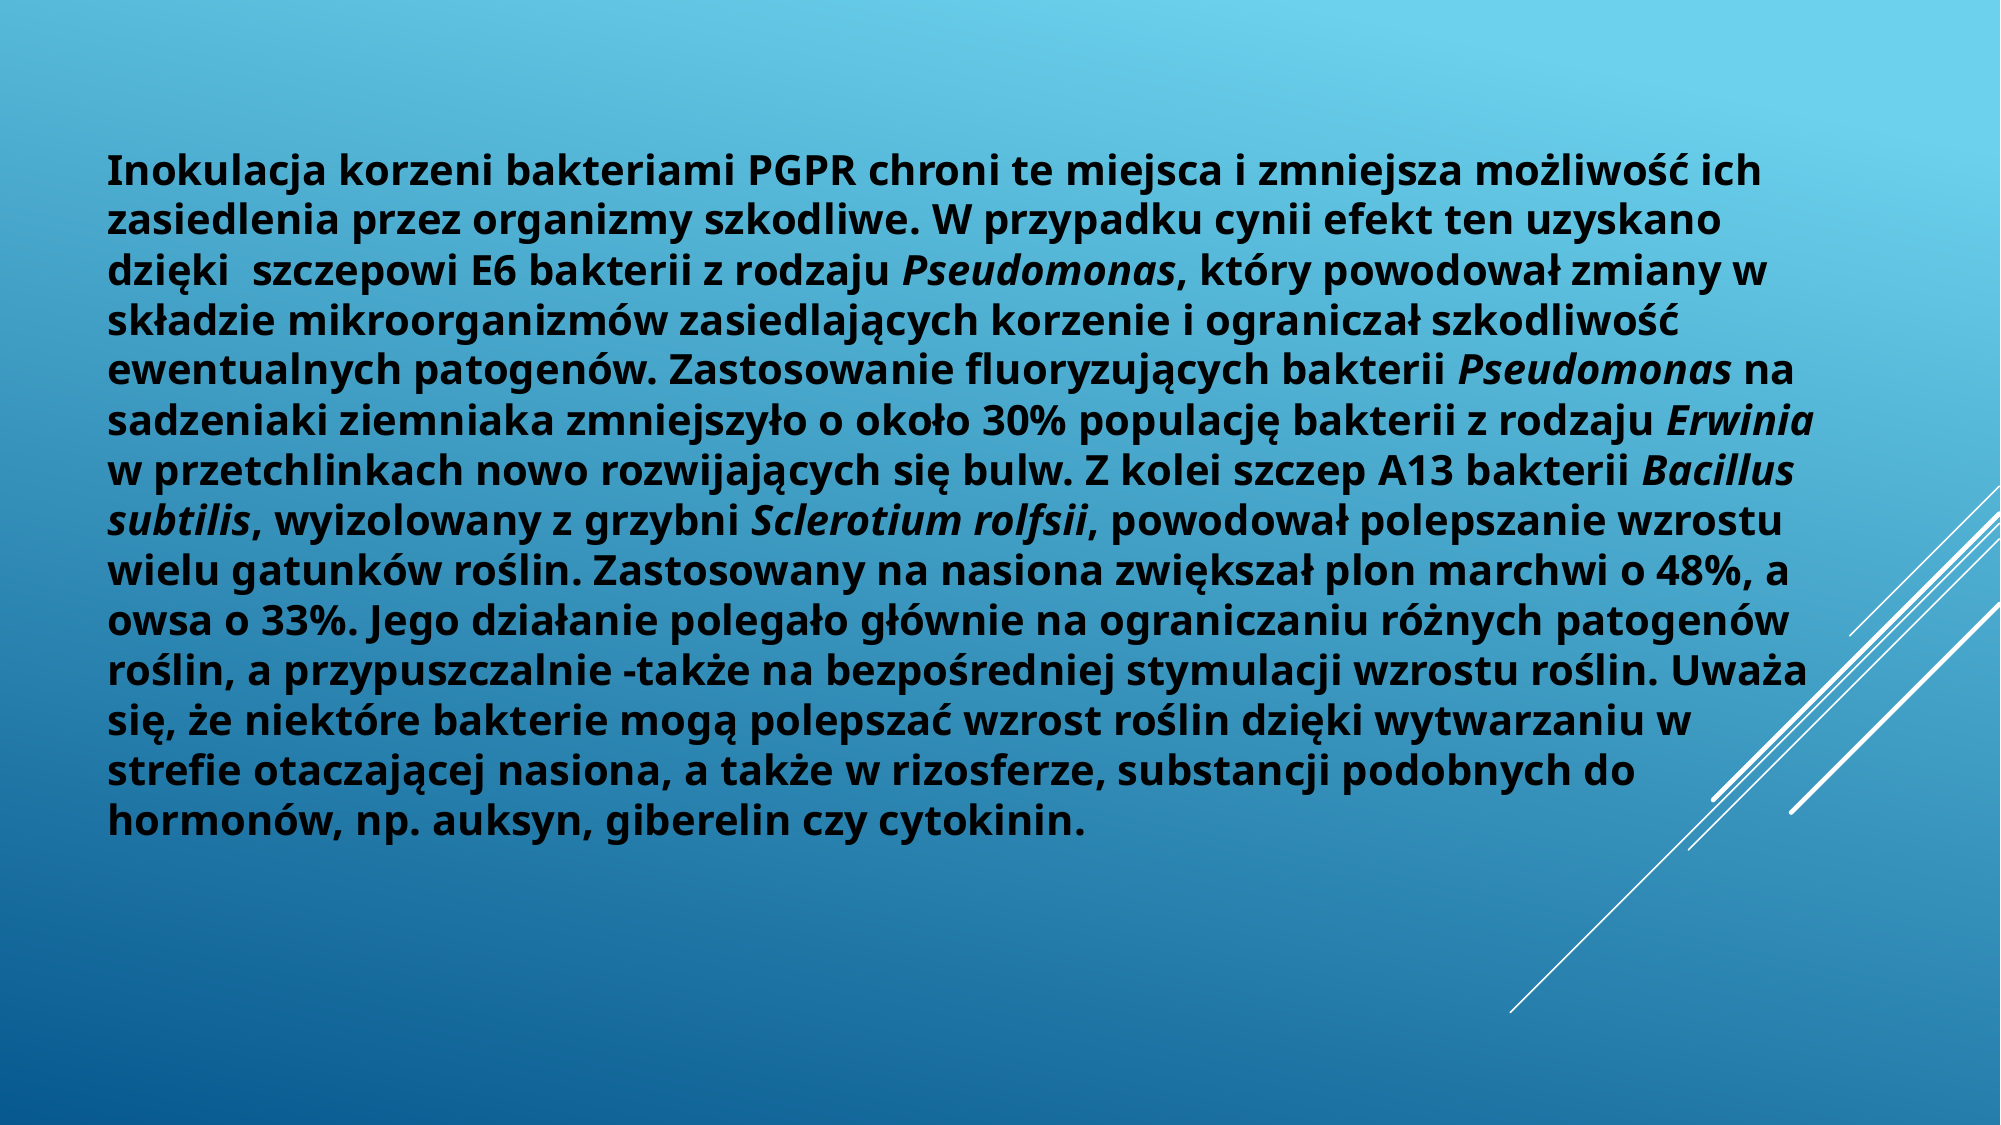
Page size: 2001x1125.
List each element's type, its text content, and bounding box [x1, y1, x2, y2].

text_box Inokulacja korzeni bakteriami PGPR chroni te miejsca i zmniejsza możliwość ich zasiedlenia przez organizmy szkodliwe. W przypadku cynii efekt ten uzyskano dzięki szczepowi E6 bakterii z rodzaju Pseudomonas, który powodował zmiany w składzie mikroorganizmów zasiedlających korzenie i ograniczał szkodliwość ewentualnych patogenów. Zastosowanie fluoryzujących bakterii Pseudomonas na sadzeniaki ziemniaka zmniejszyło o około 30% populację bakterii z rodzaju Erwinia w przetchlinkach nowo rozwijających się bulw. Z kolei szczep A13 bakterii Bacillus subtilis, wyizolowany z grzybni Sclerotium rolfsii, powodował polepszanie wzrostu wielu gatunków roślin. Zastosowany na nasiona zwiększał plon marchwi o 48%, a owsa o 33%. Jego działanie polegało głównie na ograniczaniu różnych patogenów roślin, a przypuszczalnie -także na bezpośredniej stymulacji wzrostu roślin. Uważa się, że niektóre bakterie mogą polepszać wzrost roślin dzięki wytwarzaniu w strefie otaczającej nasiona, a także w rizosferze, substancji podobnych do hormonów, np. auksyn, giberelin czy cytokinin. [92, 135, 1843, 851]
